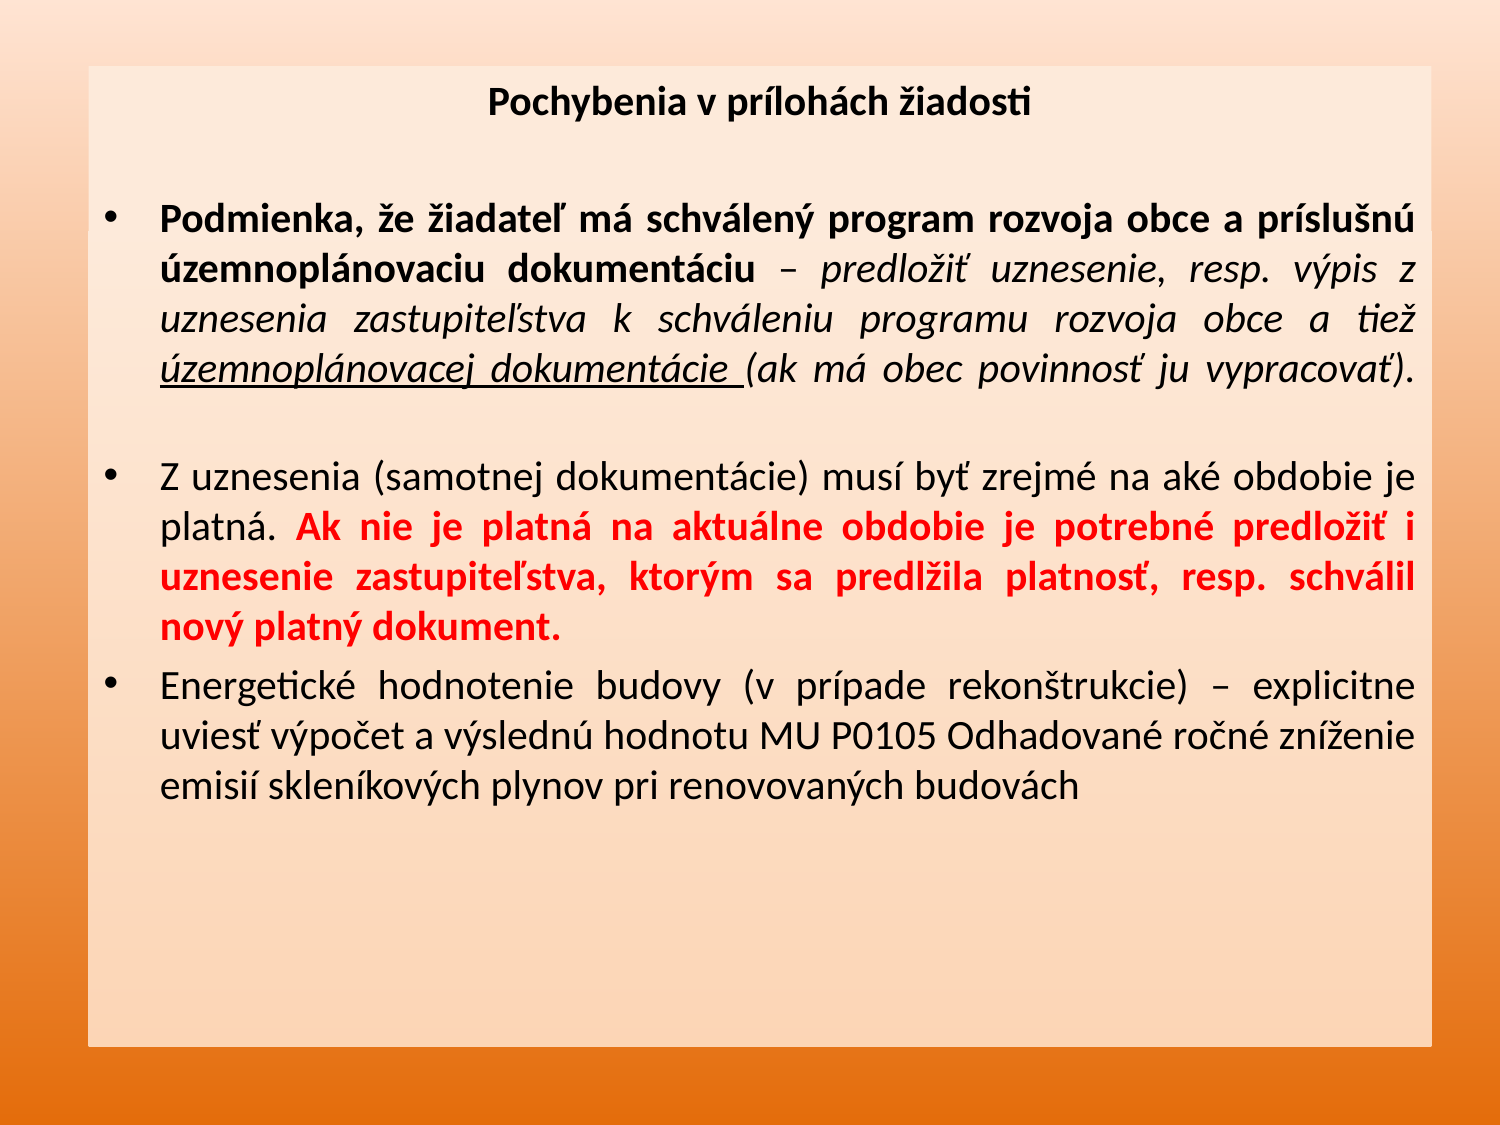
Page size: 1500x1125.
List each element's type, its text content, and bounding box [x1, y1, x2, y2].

list Pochybenia v prílohách žiadosti Podmienka, že žiadateľ má schválený program rozvoja obce a príslušnú územnoplánovaciu dokumentáciu – predložiť uznesenie, resp. výpis z uznesenia zastupiteľstva k schváleniu programu rozvoja obce a tiež územnoplánovacej dokumentácie (ak má obec povinnosť ju vypracovať). Z uznesenia (samotnej dokumentácie) musí byť zrejmé na aké obdobie je platná. Ak nie je platná na aktuálne obdobie je potrebné predložiť i uznesenie zastupiteľstva, ktorým sa predlžila platnosť, resp. schválil nový platný dokument. Energetické hodnotenie budovy (v prípade rekonštrukcie) – explicitne uviesť výpočet a výslednú hodnotu MU P0105 Odhadované ročné zníženie emisií skleníkových plynov pri renovovaných budovách [88, 66, 1432, 1048]
